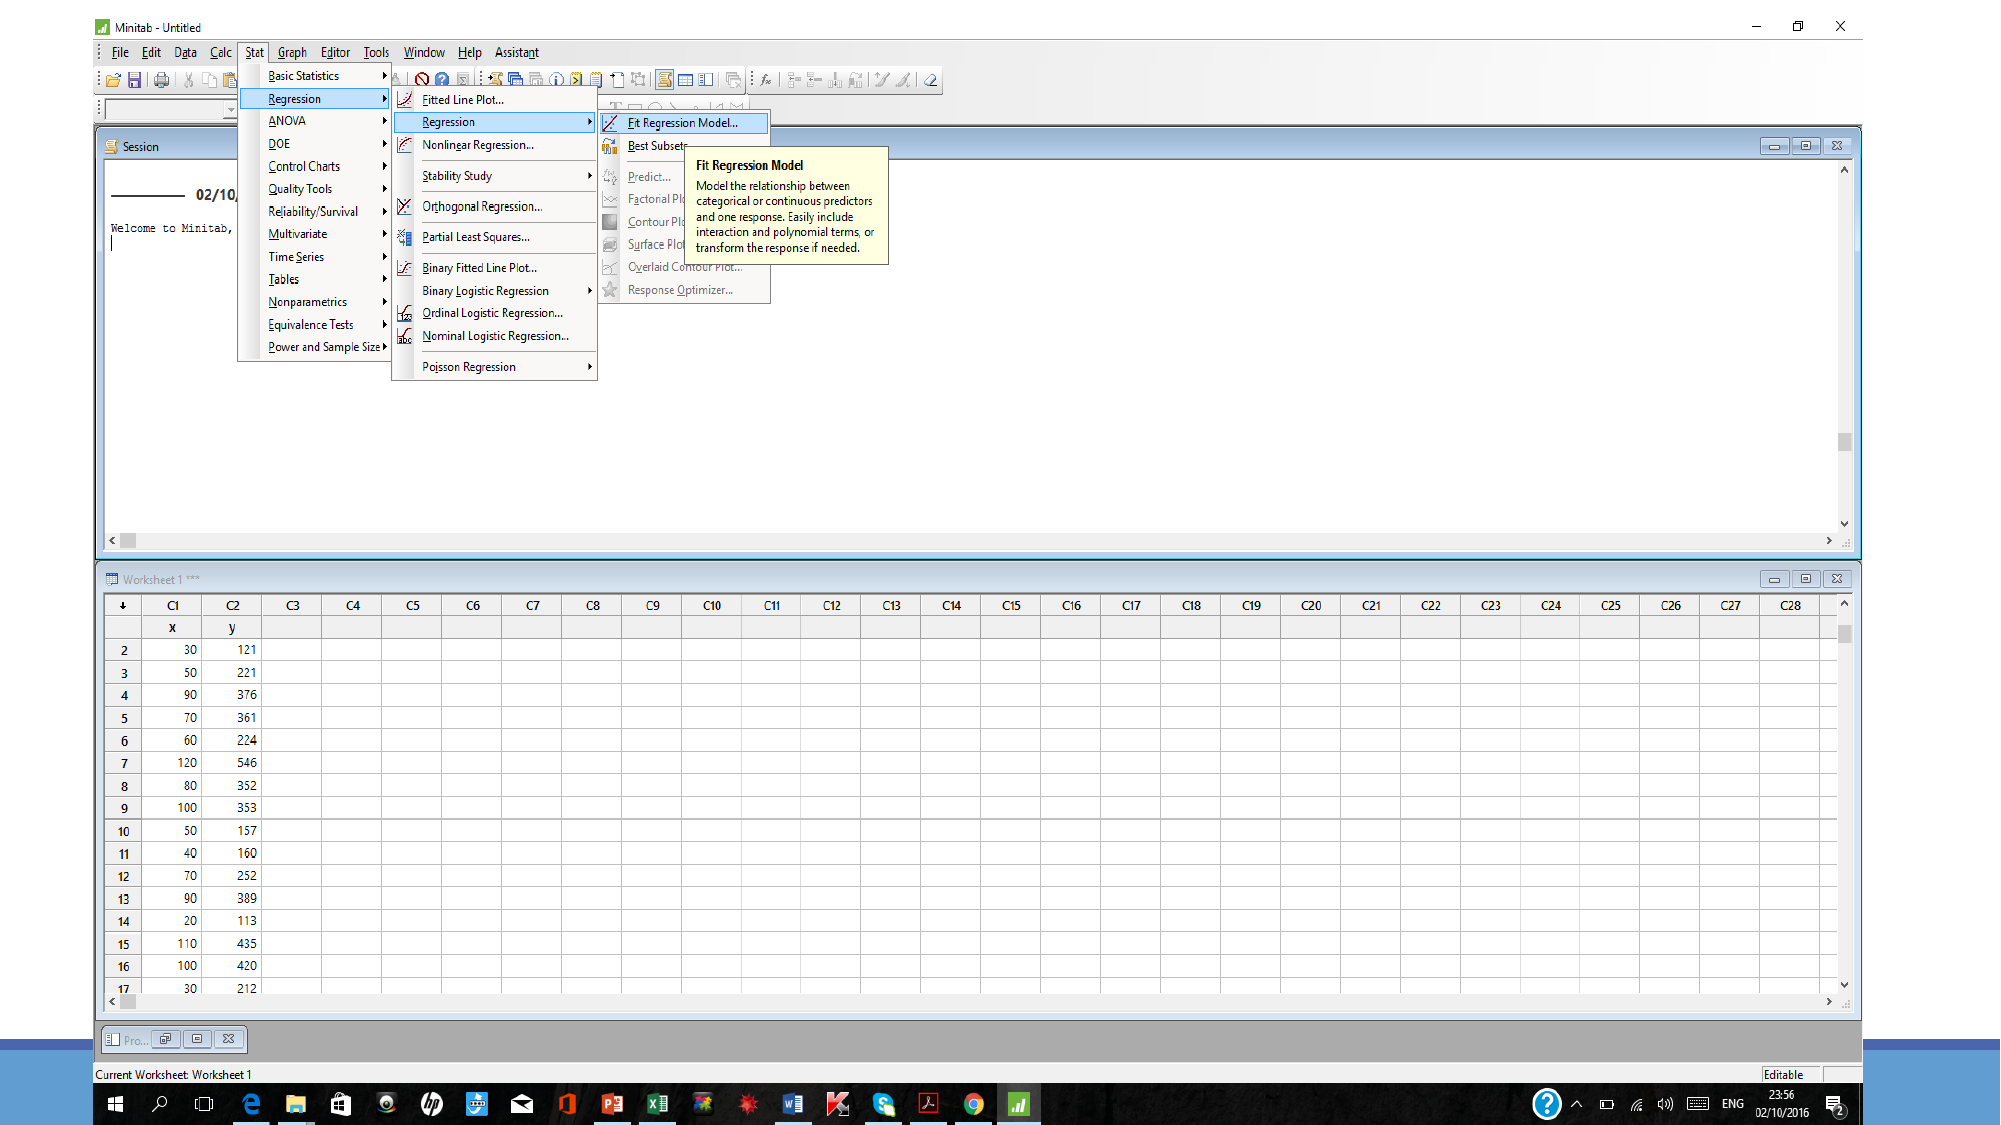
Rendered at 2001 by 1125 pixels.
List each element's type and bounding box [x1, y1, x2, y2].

list [92, 15, 1863, 1125]
